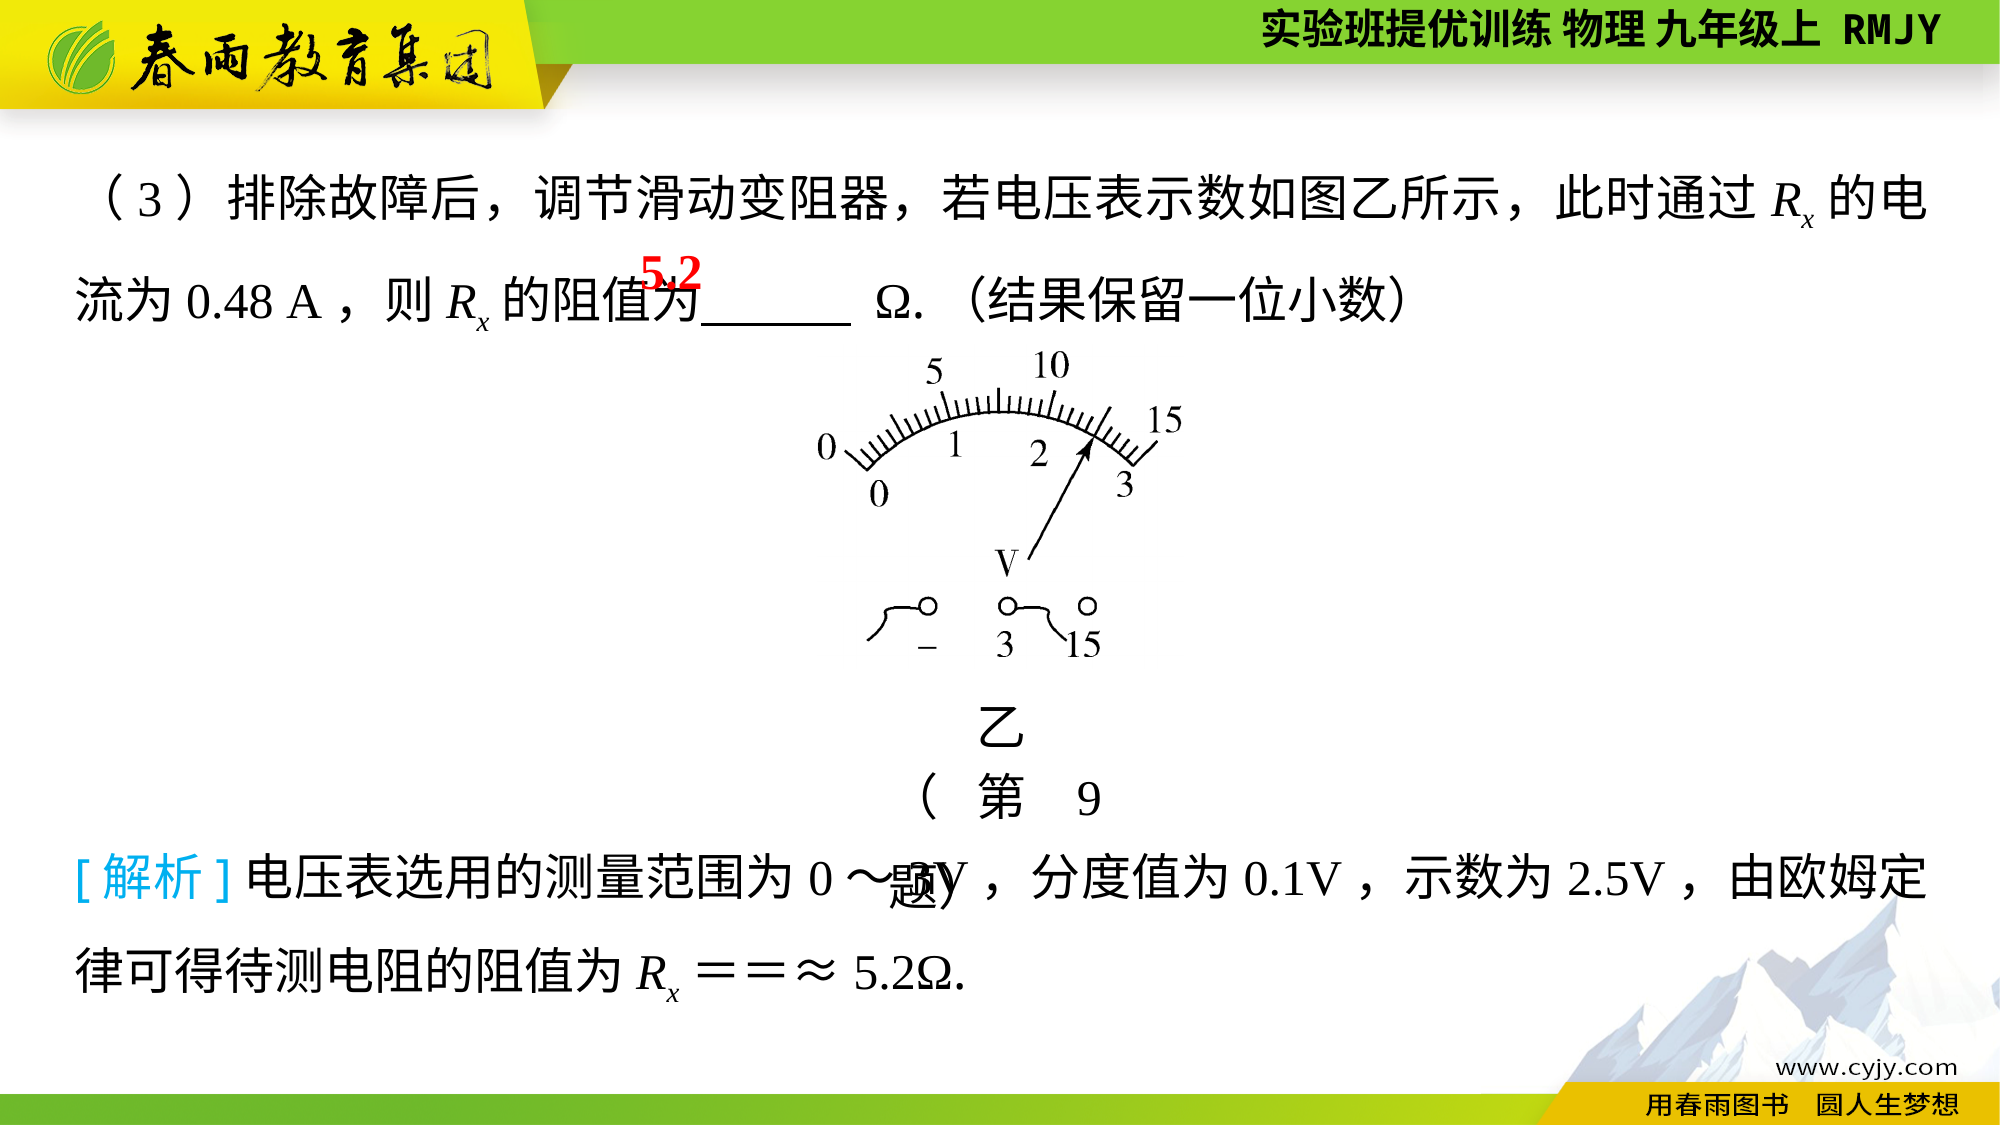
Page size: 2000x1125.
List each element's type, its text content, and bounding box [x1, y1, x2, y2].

text_box 5.2 [625, 231, 718, 307]
picture [0, 0, 2000, 1125]
text_box 乙 [961, 686, 1042, 727]
text_box （第9题） [873, 727, 1129, 833]
list （3）排除故障后，调节滑动变阻器，若电压表示数如图乙所示，此时通过Rx的电流为0.48 A，则Rx的阻值为 Ω.（结果保留一位小数） [59, 124, 1944, 322]
